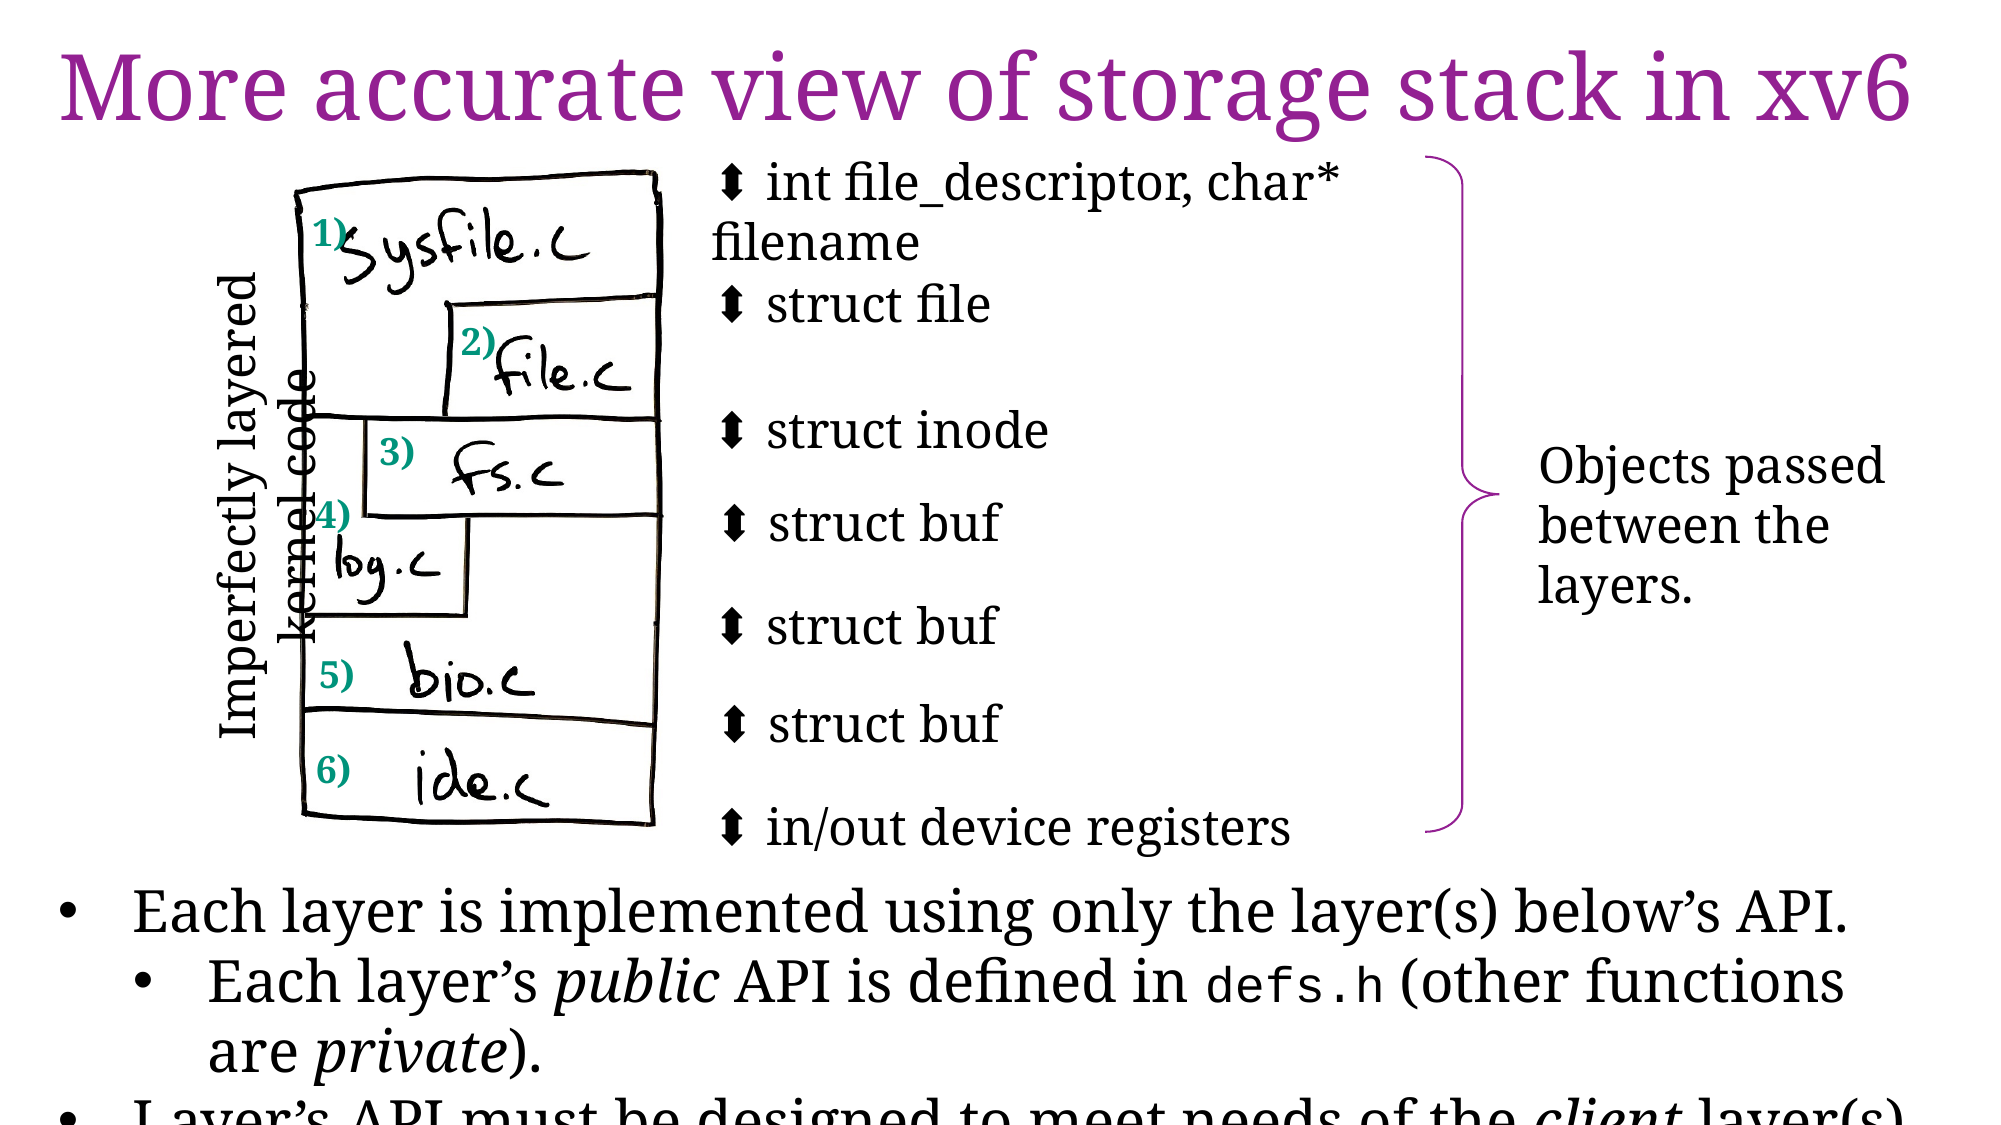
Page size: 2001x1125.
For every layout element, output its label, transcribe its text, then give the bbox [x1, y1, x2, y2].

text_box Objects passed between the layers. [1523, 426, 1953, 621]
text_box Each layer is implemented using only the layer(s) below’s API. Each layer’s public API is defined in defs.h (other functions are private). Layer’s API must be designed to meet needs of the client layer(s) directly above. [43, 867, 1953, 1125]
text_box ⬍ struct file [696, 264, 1423, 340]
text_box ⬍ struct buf [698, 685, 1425, 761]
text_box Imperfectly layered kernel code [197, 181, 290, 831]
text_box ⬍ struct inode [696, 390, 1423, 466]
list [290, 167, 672, 831]
title More accurate view of storage stack in xv6 [43, 25, 1953, 156]
text_box ⬍ int file_descriptor, char* filename [696, 142, 1423, 264]
text_box ⬍ struct buf [698, 484, 1425, 559]
text_box [1425, 156, 1500, 833]
text_box ⬍ in/out device registers [696, 788, 1423, 863]
text_box ⬍ struct buf [696, 586, 1423, 662]
